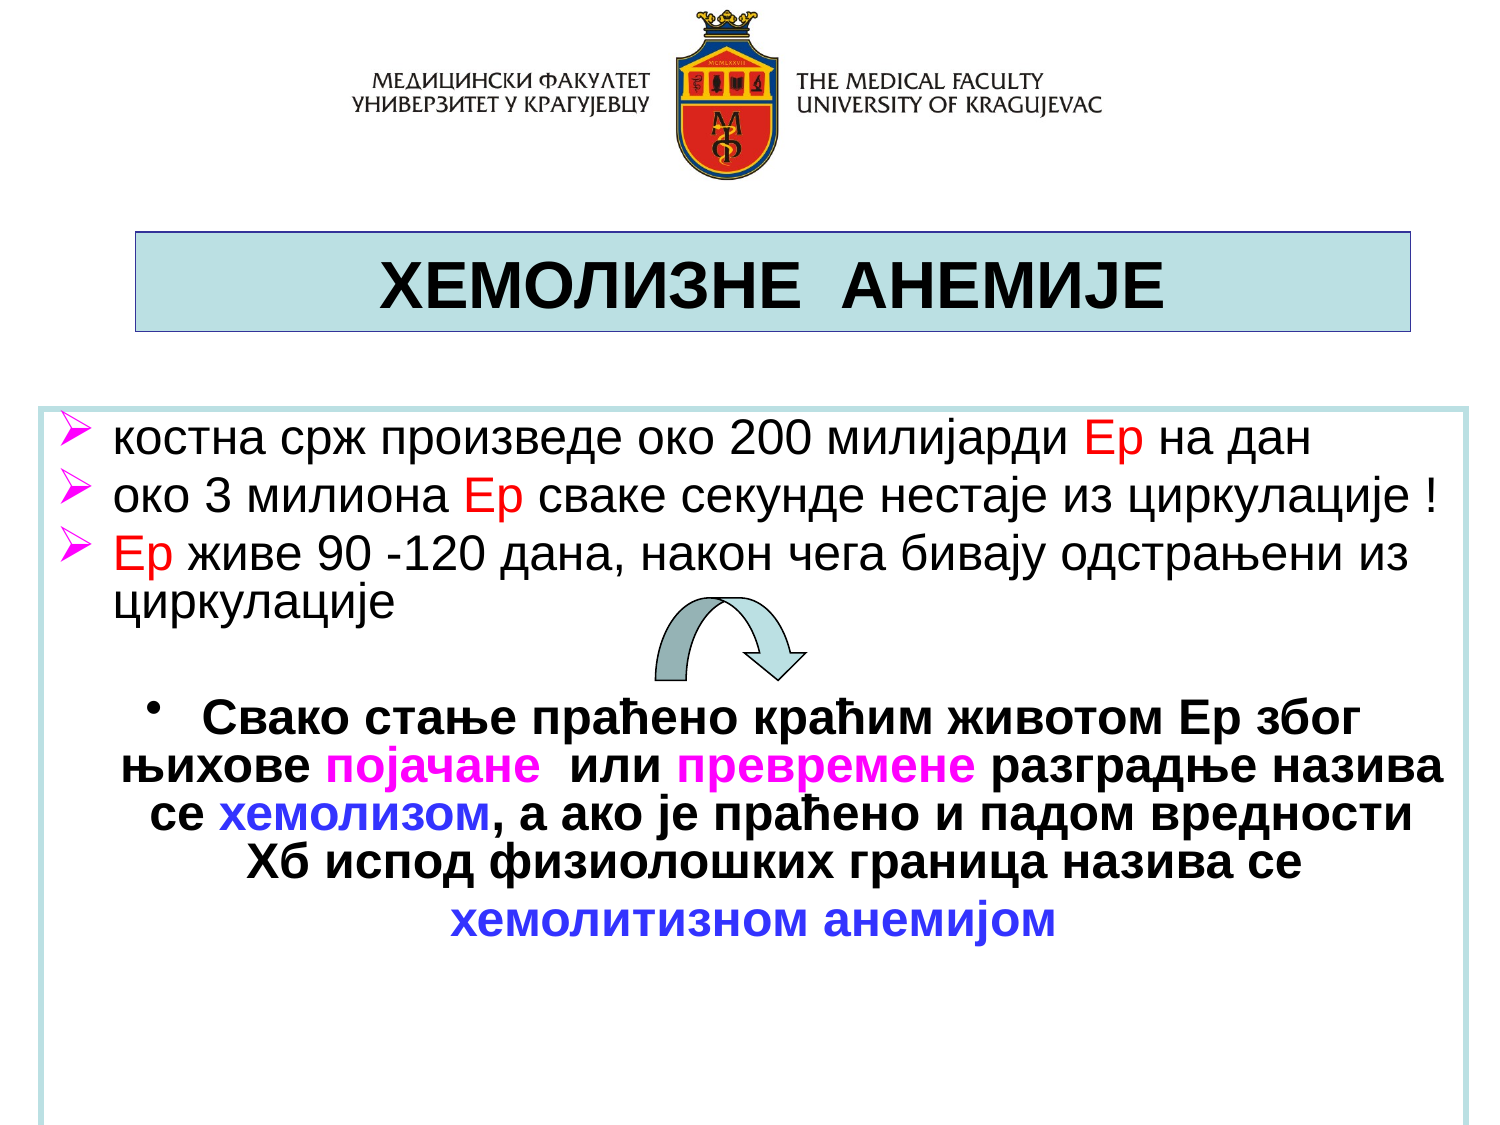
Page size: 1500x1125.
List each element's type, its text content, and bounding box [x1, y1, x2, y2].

text_box [655, 597, 806, 681]
picture [328, 0, 1125, 191]
list костна срж произведе око 200 милијарди Ер на дан око 3 милиона Ер сваке секунде нестаје из циркулације ! Ер живе 90 -120 дана, након чега бивају одстрањени из циркулације Свако стање праћено краћим животом Ер због њихове појачане или превремене разградње назива се хемолизом, а ако је праћено и падом вредности Хб испод физиолошких граница назива се хемолитизном анемијом [40, 408, 1467, 1125]
title ХЕМОЛИЗНЕ АНЕМИЈЕ [135, 231, 1411, 332]
